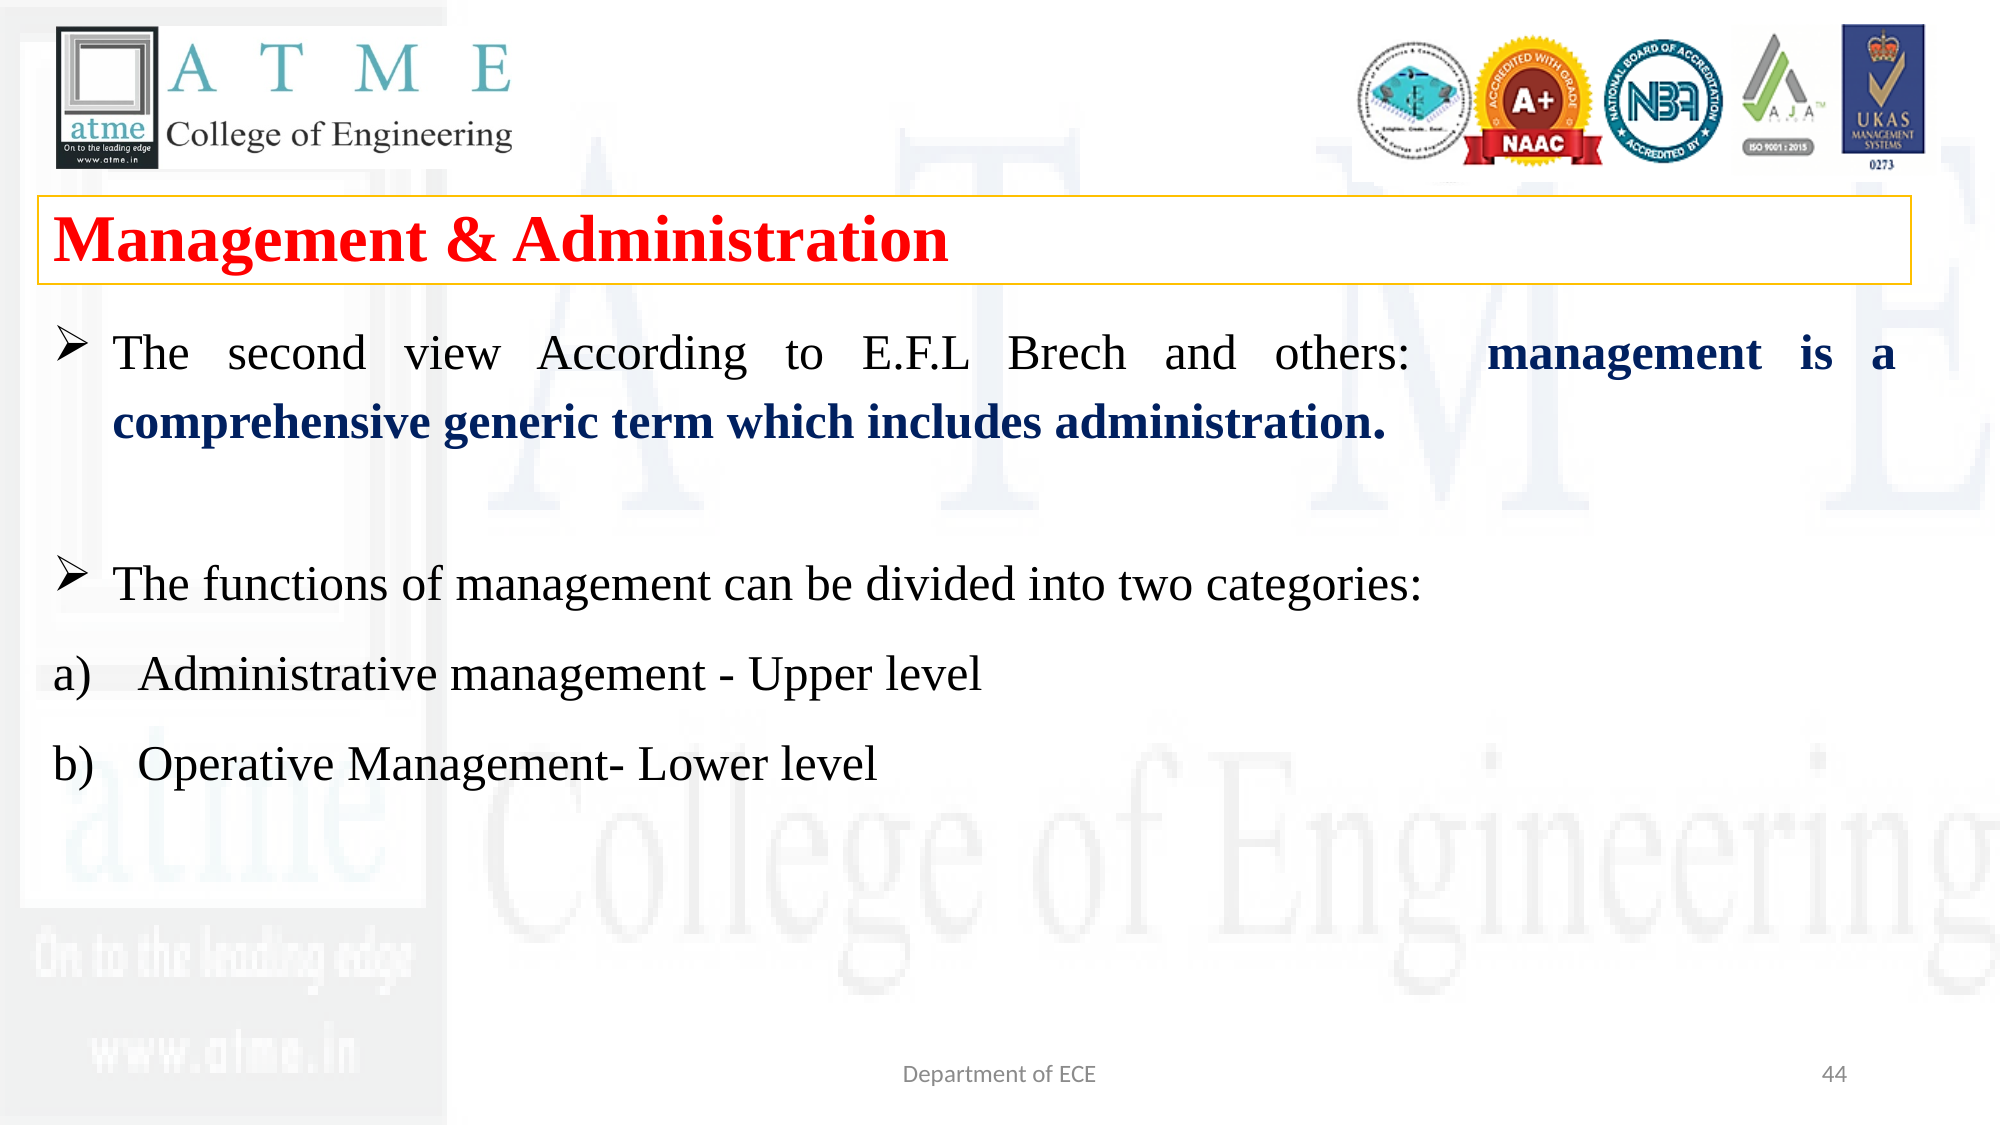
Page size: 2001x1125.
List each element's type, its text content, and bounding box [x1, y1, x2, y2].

text_box Management & Administration [37, 195, 1912, 285]
footer Department of ECE [662, 1042, 1338, 1103]
slide_number 44 [1412, 1042, 1863, 1103]
text_box The second view According to E.F.L Brech and others: management is a comprehensive generic term which includes administration. The functions of management can be divided into two categories: Administrative management - Upper level Operative Management- Lower level [38, 312, 1911, 798]
picture [1352, 24, 1941, 186]
picture [56, 26, 512, 169]
